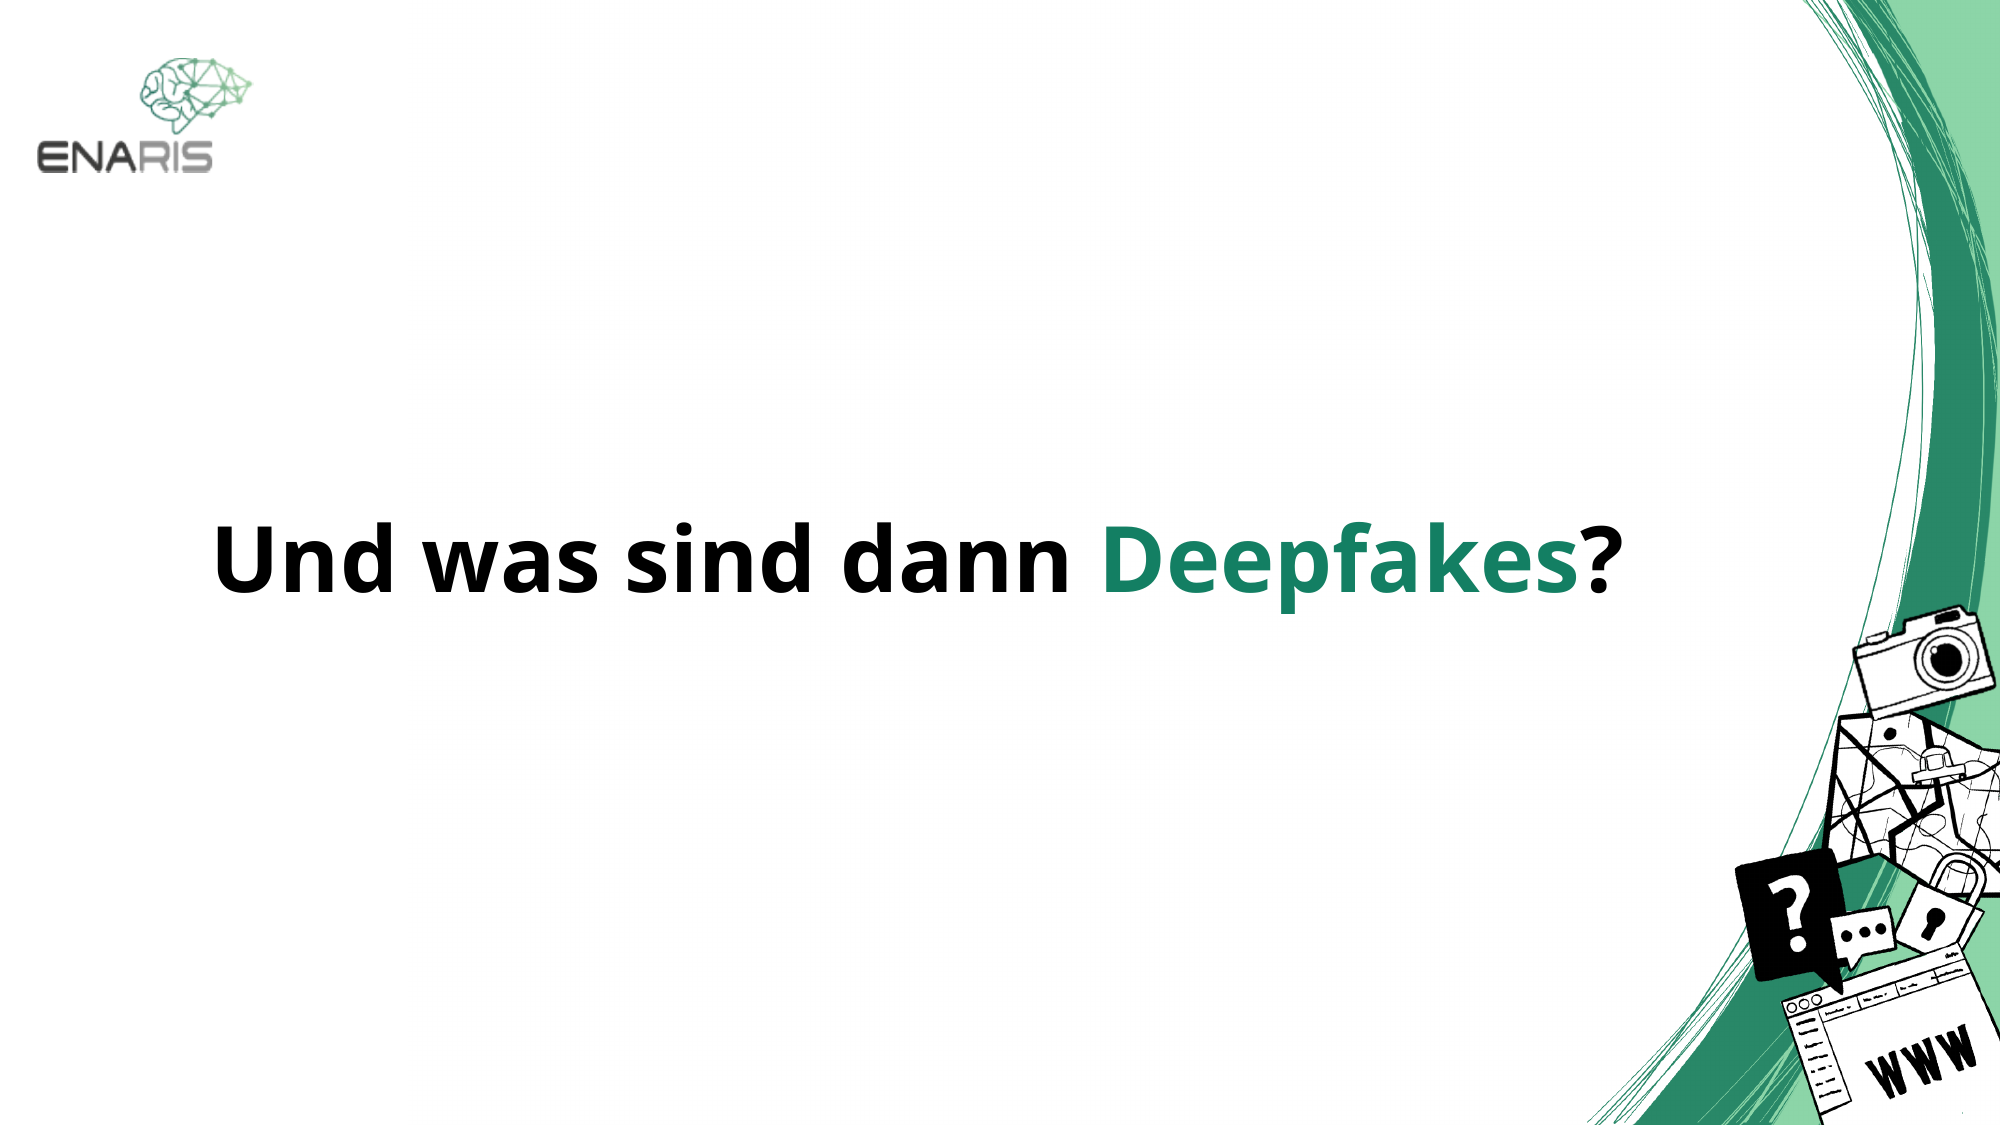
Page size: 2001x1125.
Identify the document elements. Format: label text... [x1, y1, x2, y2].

picture [408, 0, 2000, 1125]
title Und was sind dann Deepfakes? [195, 453, 1805, 672]
picture [37, 58, 254, 173]
